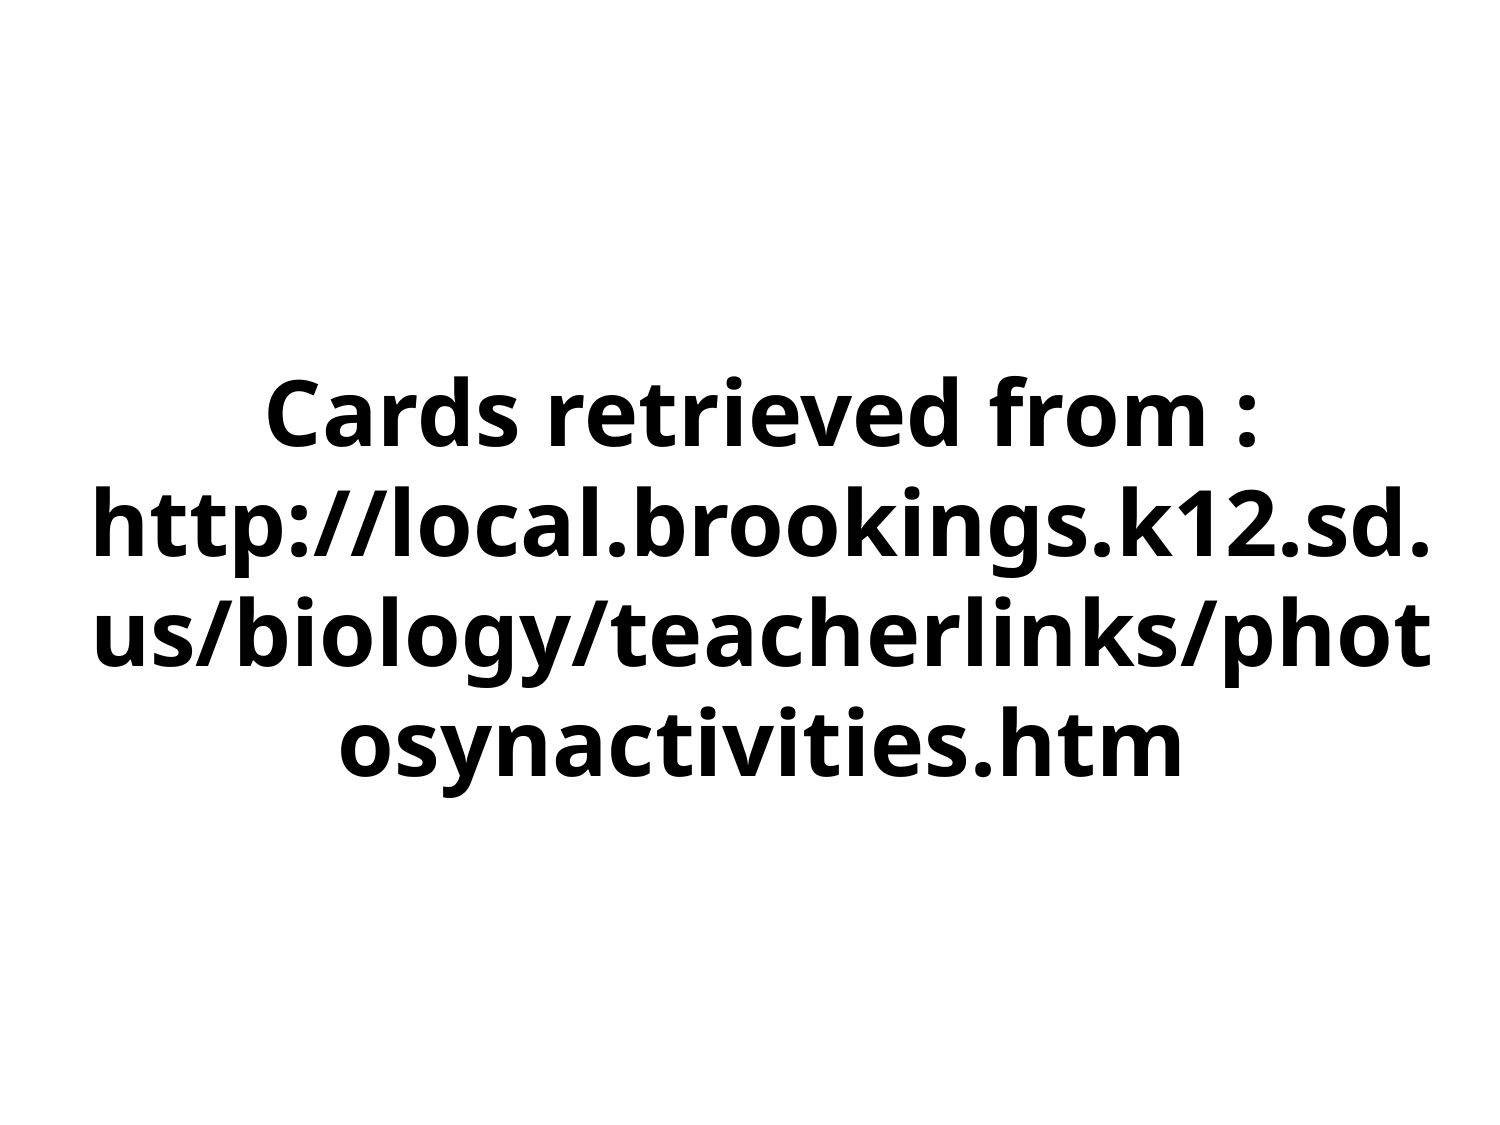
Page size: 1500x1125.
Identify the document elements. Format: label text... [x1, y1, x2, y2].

title Cards retrieved from : http://local.brookings.k12.sd.us/biology/teacherlinks/photosynactivities.htm [62, 112, 1463, 1038]
